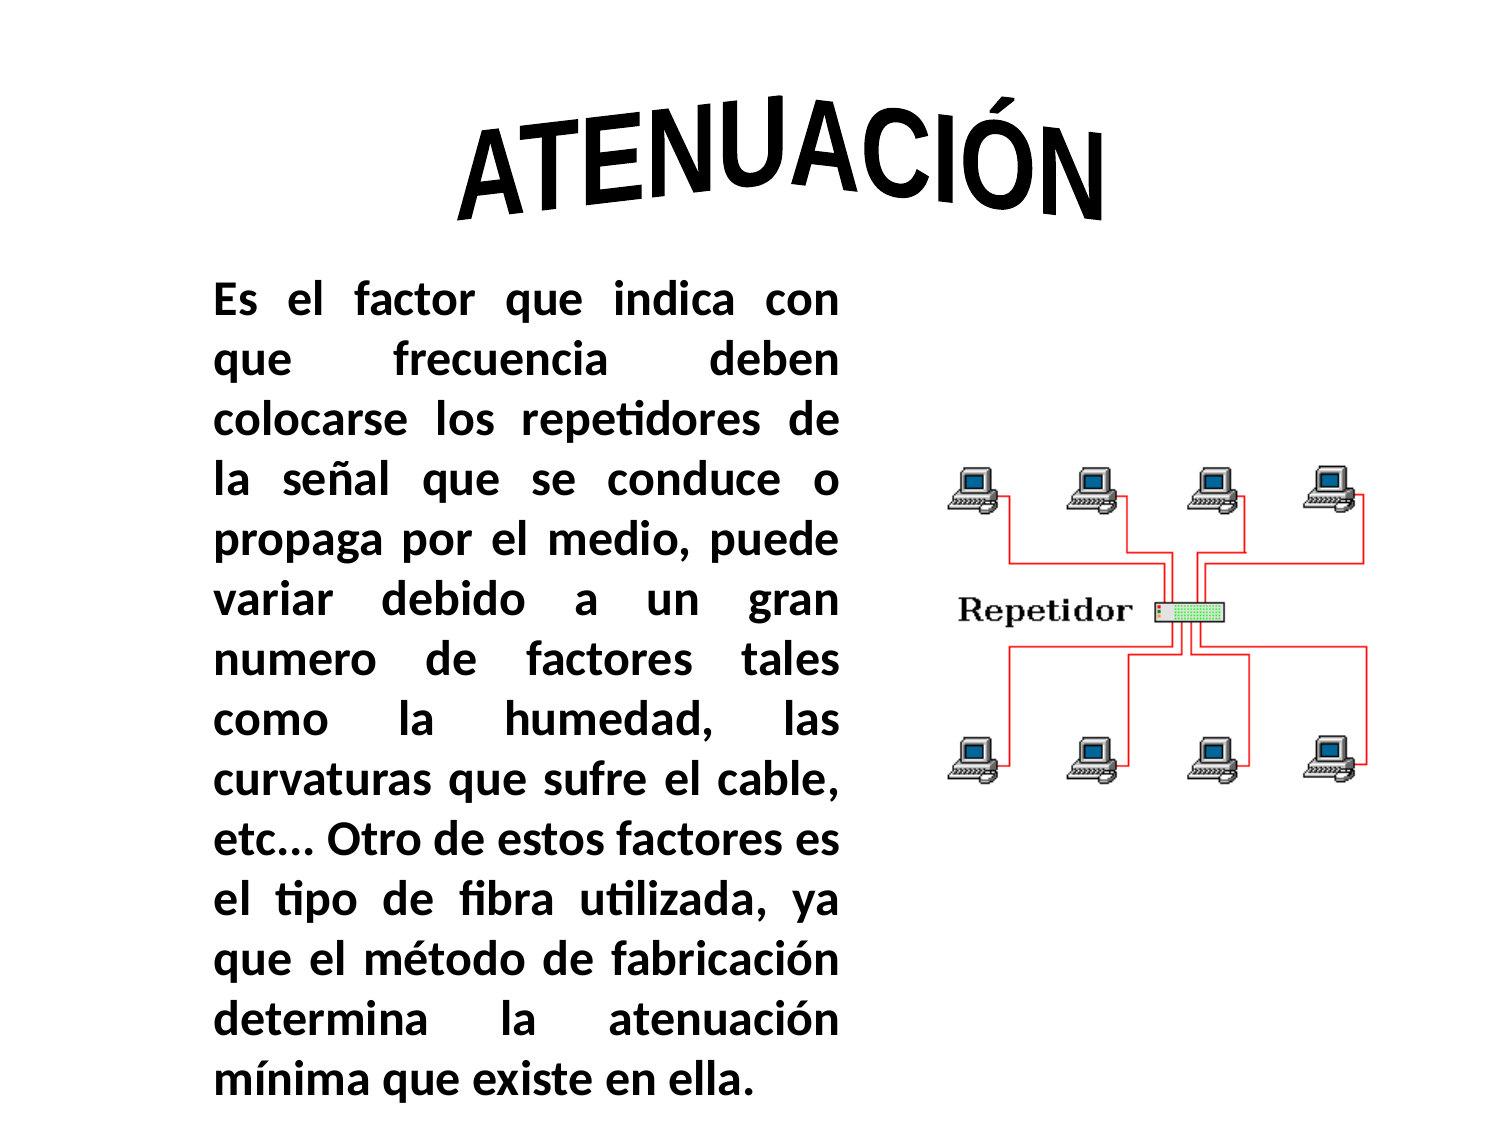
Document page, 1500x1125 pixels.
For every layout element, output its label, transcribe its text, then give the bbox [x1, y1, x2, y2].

picture [937, 433, 1388, 789]
text_box Es el factor que indica con que frecuencia deben colocarse los repetidores de la señal que se conduce o propaga por el medio, puede variar debido a un gran numero de factores tales como la humedad, las curvaturas que sufre el cable, etc... Otro de estos factores es el tipo de fibra utilizada, ya que el método de fabricación determina la atenuación mínima que existe en ella. [199, 257, 856, 1125]
